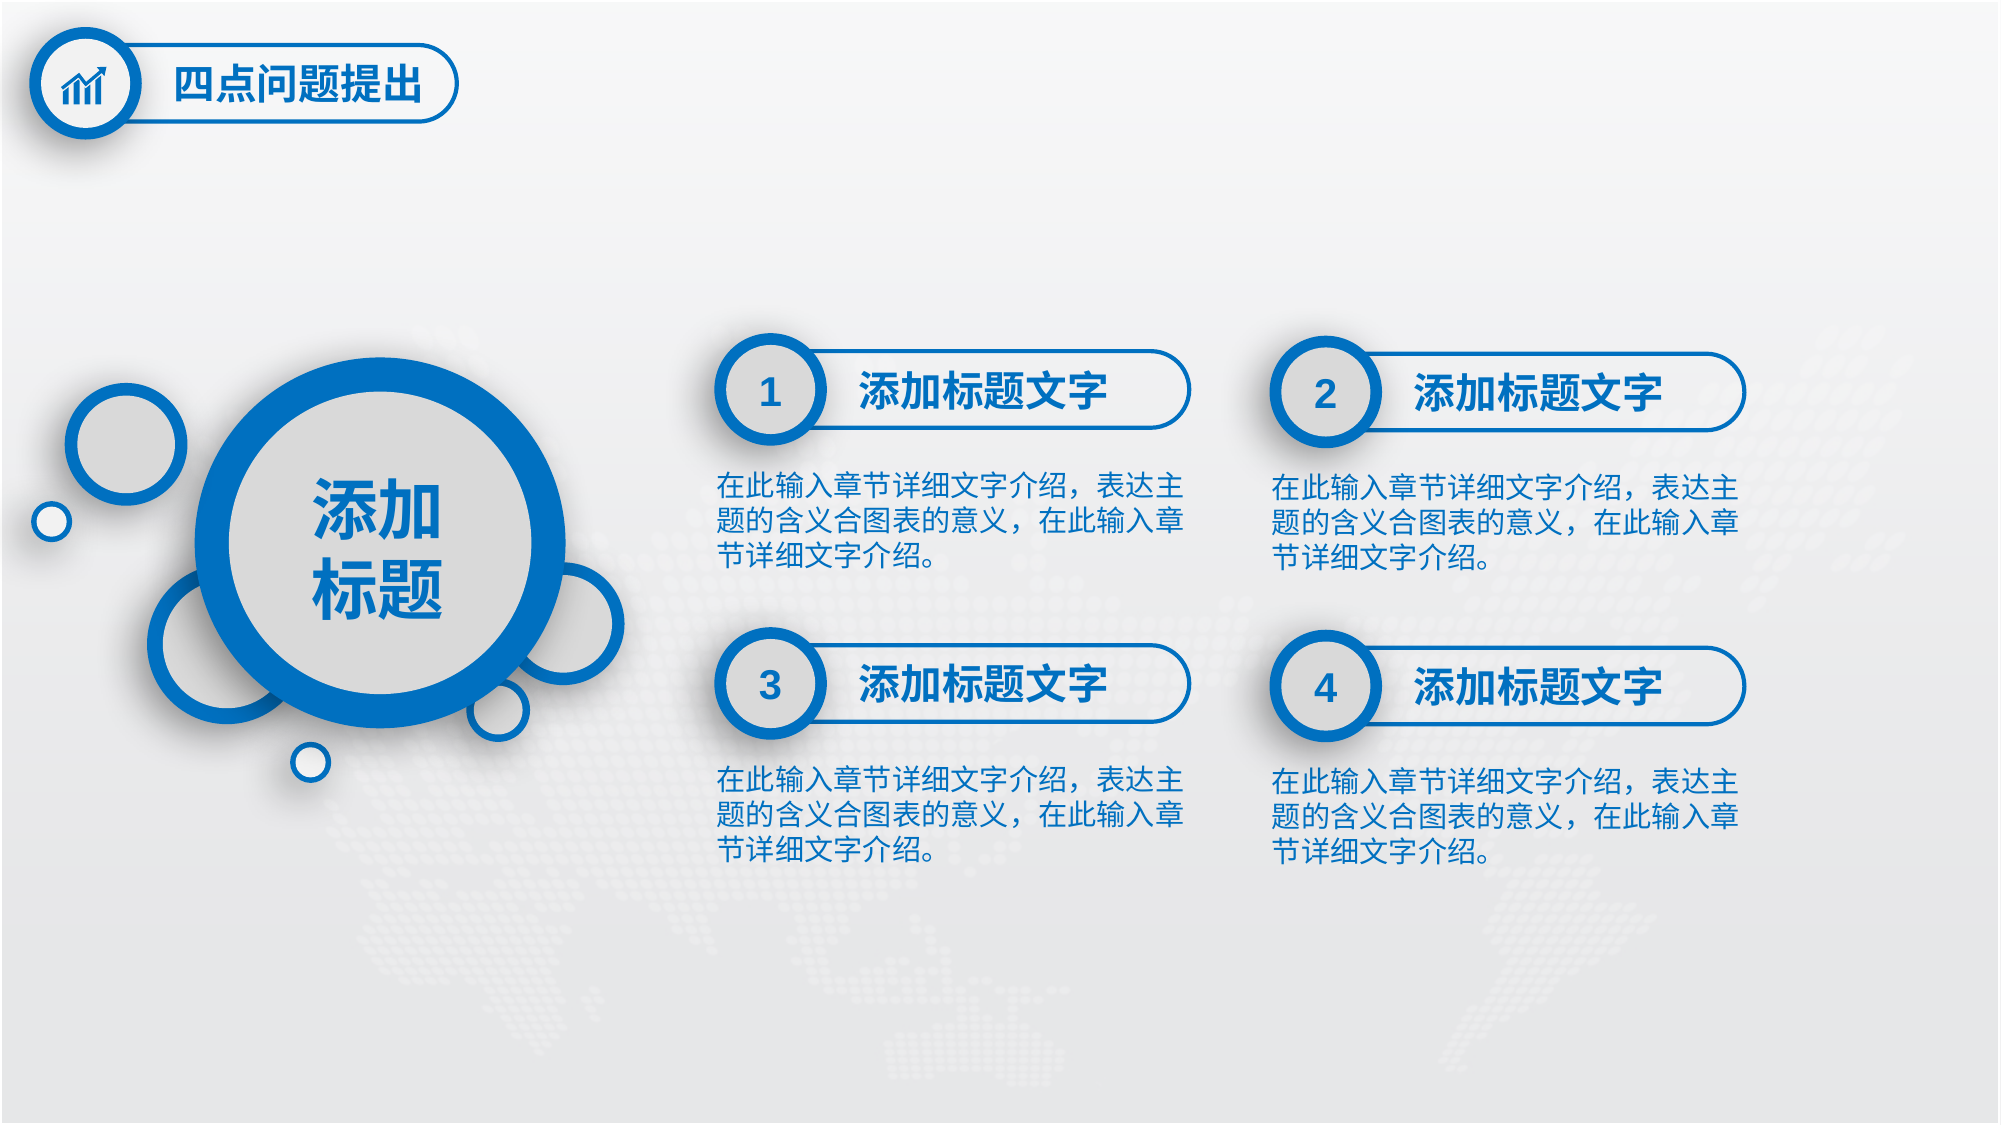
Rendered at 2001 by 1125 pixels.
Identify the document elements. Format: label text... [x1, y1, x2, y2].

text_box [149, 566, 191, 723]
text_box [831, 349, 1192, 430]
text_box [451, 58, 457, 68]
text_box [716, 629, 825, 738]
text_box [66, 385, 186, 504]
text_box [1385, 645, 1747, 727]
text_box 在此输入章节详细文字介绍，表达主题的含义合图表的意义，在此输入章节详细文字介绍。 [1271, 469, 1745, 575]
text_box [61, 69, 110, 105]
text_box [31, 29, 140, 138]
text_box 在此输入章节详细文字介绍，表达主题的含义合图表的意义，在此输入章节详细文字介绍。 [716, 466, 1190, 572]
text_box [146, 42, 459, 124]
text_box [716, 335, 825, 444]
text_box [33, 503, 71, 541]
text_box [1271, 337, 1380, 447]
text_box 在此输入章节详细文字介绍，表达主题的含义合图表的意义，在此输入章节详细文字介绍。 [716, 761, 1190, 866]
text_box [1271, 631, 1380, 741]
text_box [468, 735, 528, 740]
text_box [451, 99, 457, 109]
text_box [292, 743, 330, 781]
text_box [1385, 351, 1747, 433]
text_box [568, 564, 623, 684]
text_box 此处添加文字做详细的阐述标题含义。 [2, 2, 1998, 1123]
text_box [196, 359, 564, 727]
text_box 在此输入章节详细文字介绍，表达主题的含义合图表的意义，在此输入章节详细文字介绍。 [1271, 763, 1745, 869]
text_box [831, 643, 1192, 724]
